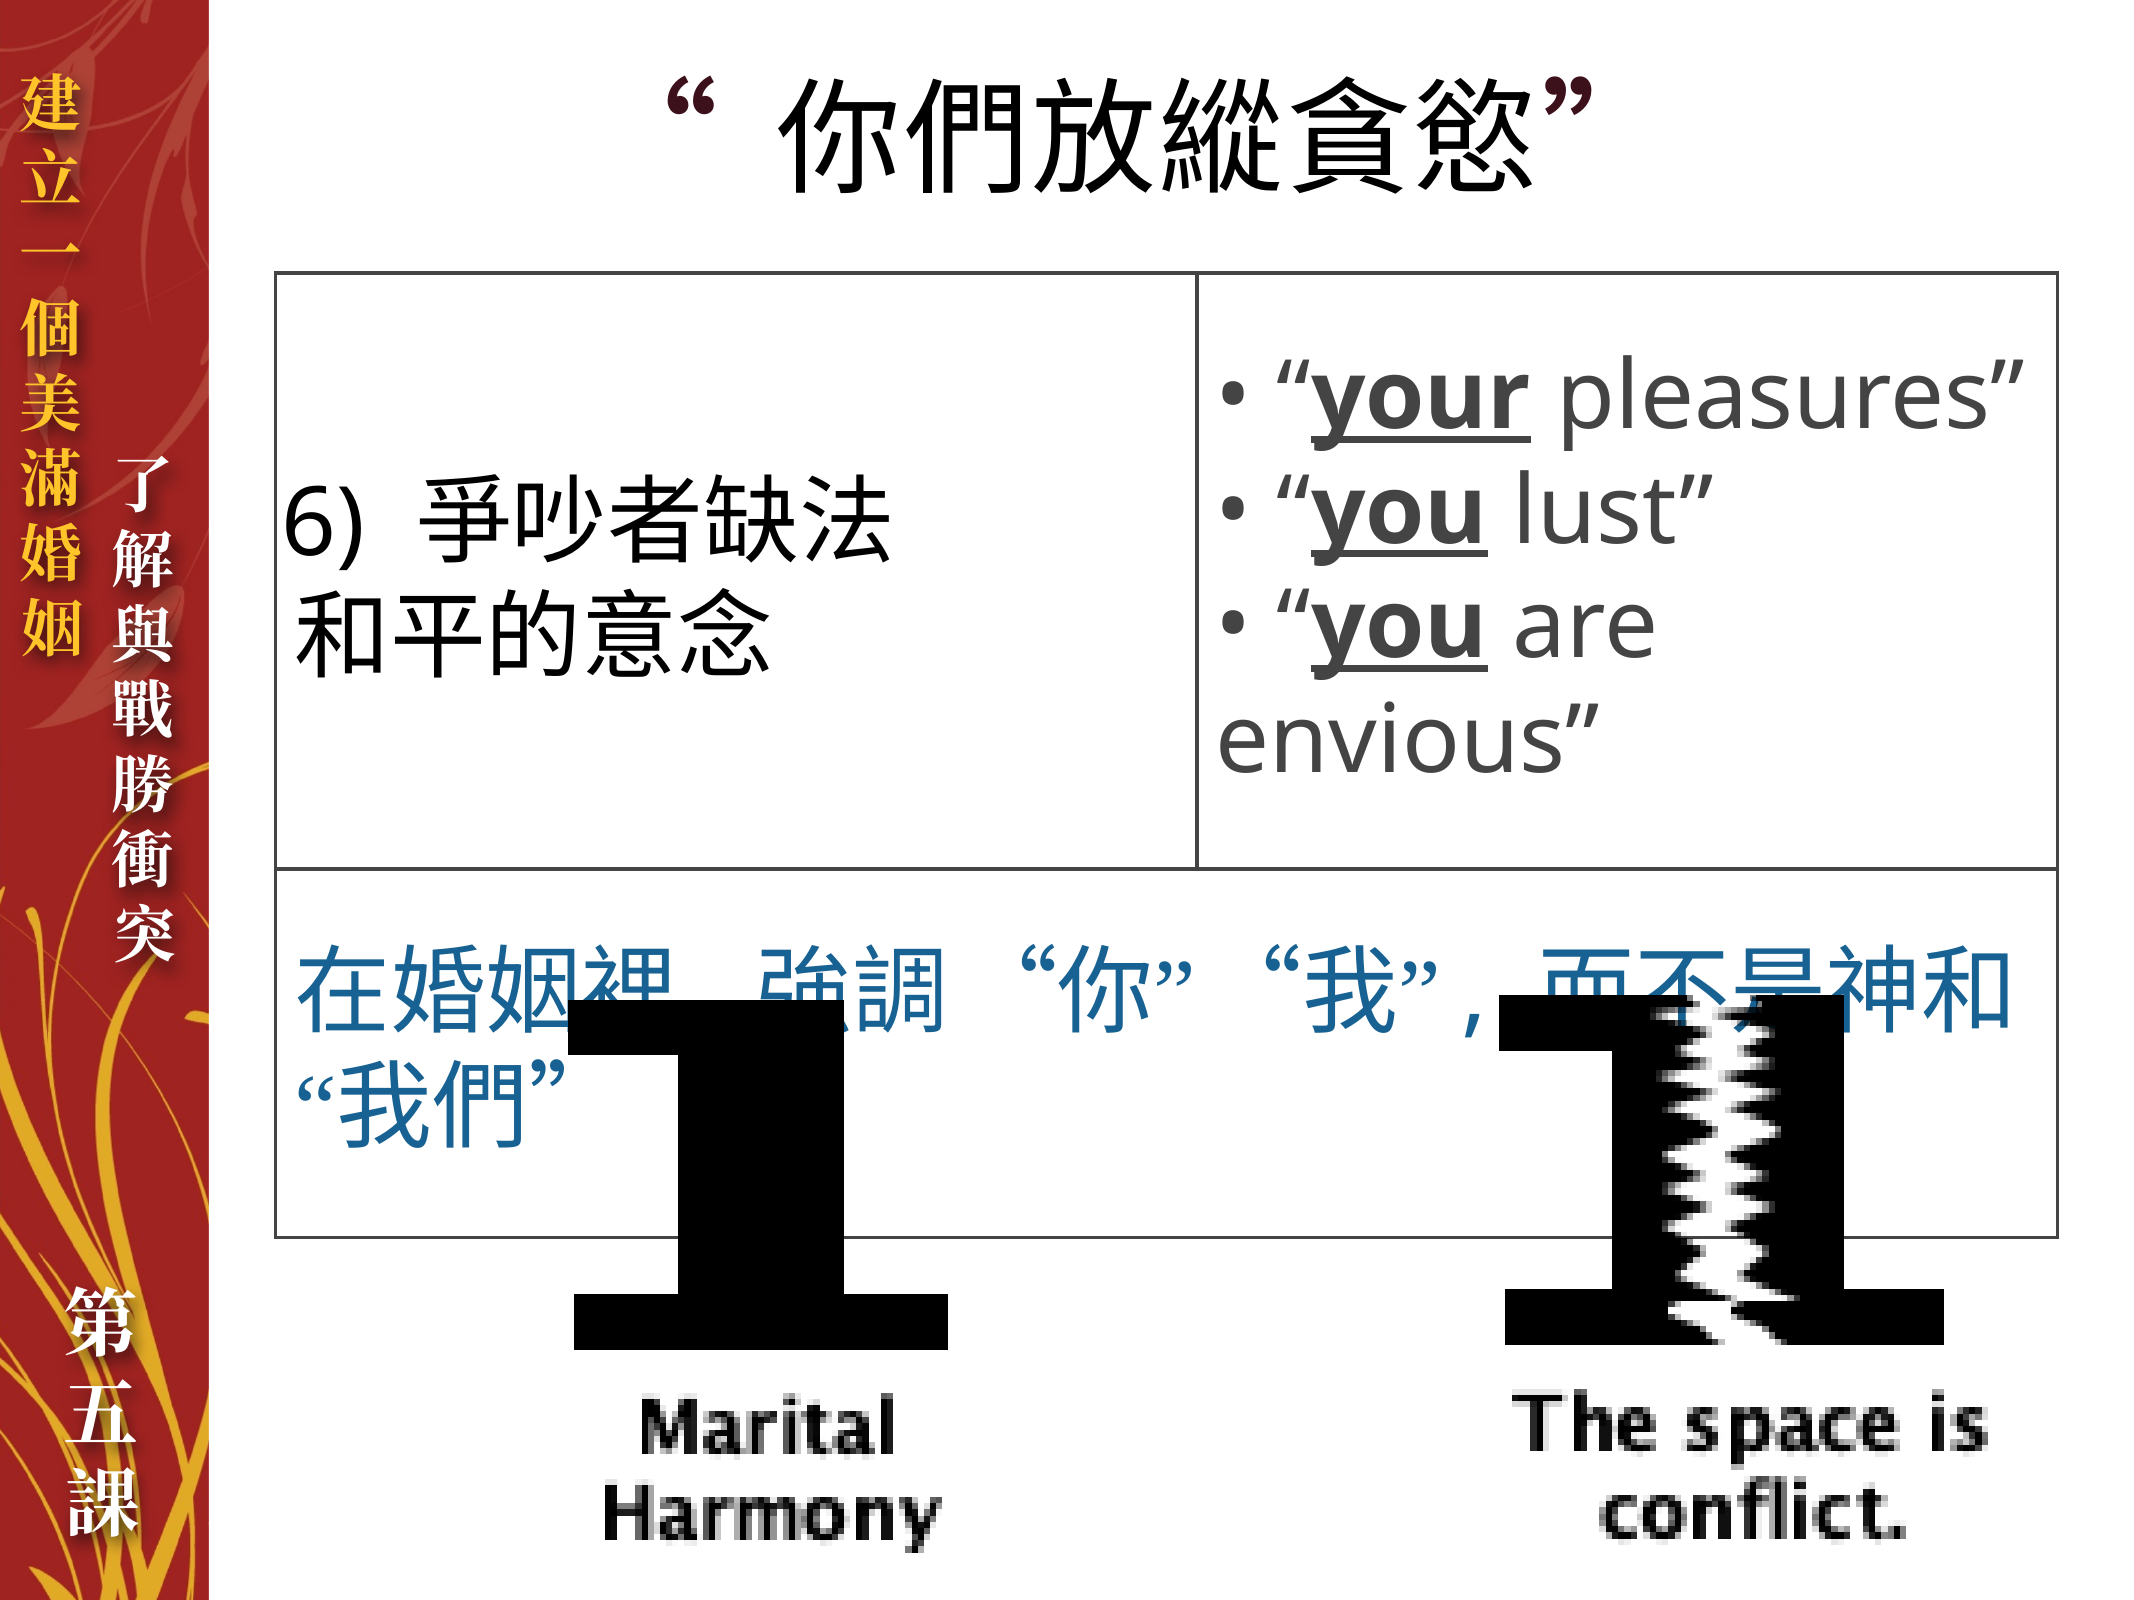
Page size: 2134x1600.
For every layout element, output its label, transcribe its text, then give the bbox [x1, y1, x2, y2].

table_header • “your pleasures” • “you lust” • “you are envious” [1199, 275, 2056, 867]
picture [0, 0, 208, 1600]
table_cell 在婚姻裡,強調 “你” “我”, 而不是神和 “我們” [277, 871, 2056, 1236]
picture [464, 1000, 1041, 1553]
table_header 6) 爭吵者缺法 和平的意念 [277, 275, 1195, 867]
text_box “ 你們放縱貪慾” [299, 50, 1961, 218]
picture [1437, 995, 2026, 1559]
